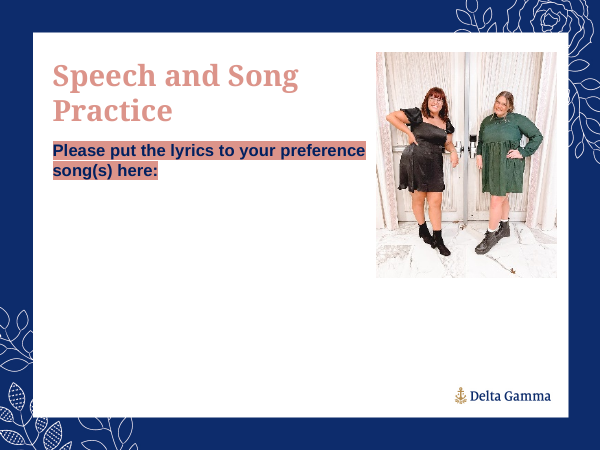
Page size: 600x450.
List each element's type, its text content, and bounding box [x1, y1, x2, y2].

text_box Speech and Song Practice Please put the lyrics to your preference song(s) here: [37, 49, 400, 188]
picture [0, 0, 600, 450]
